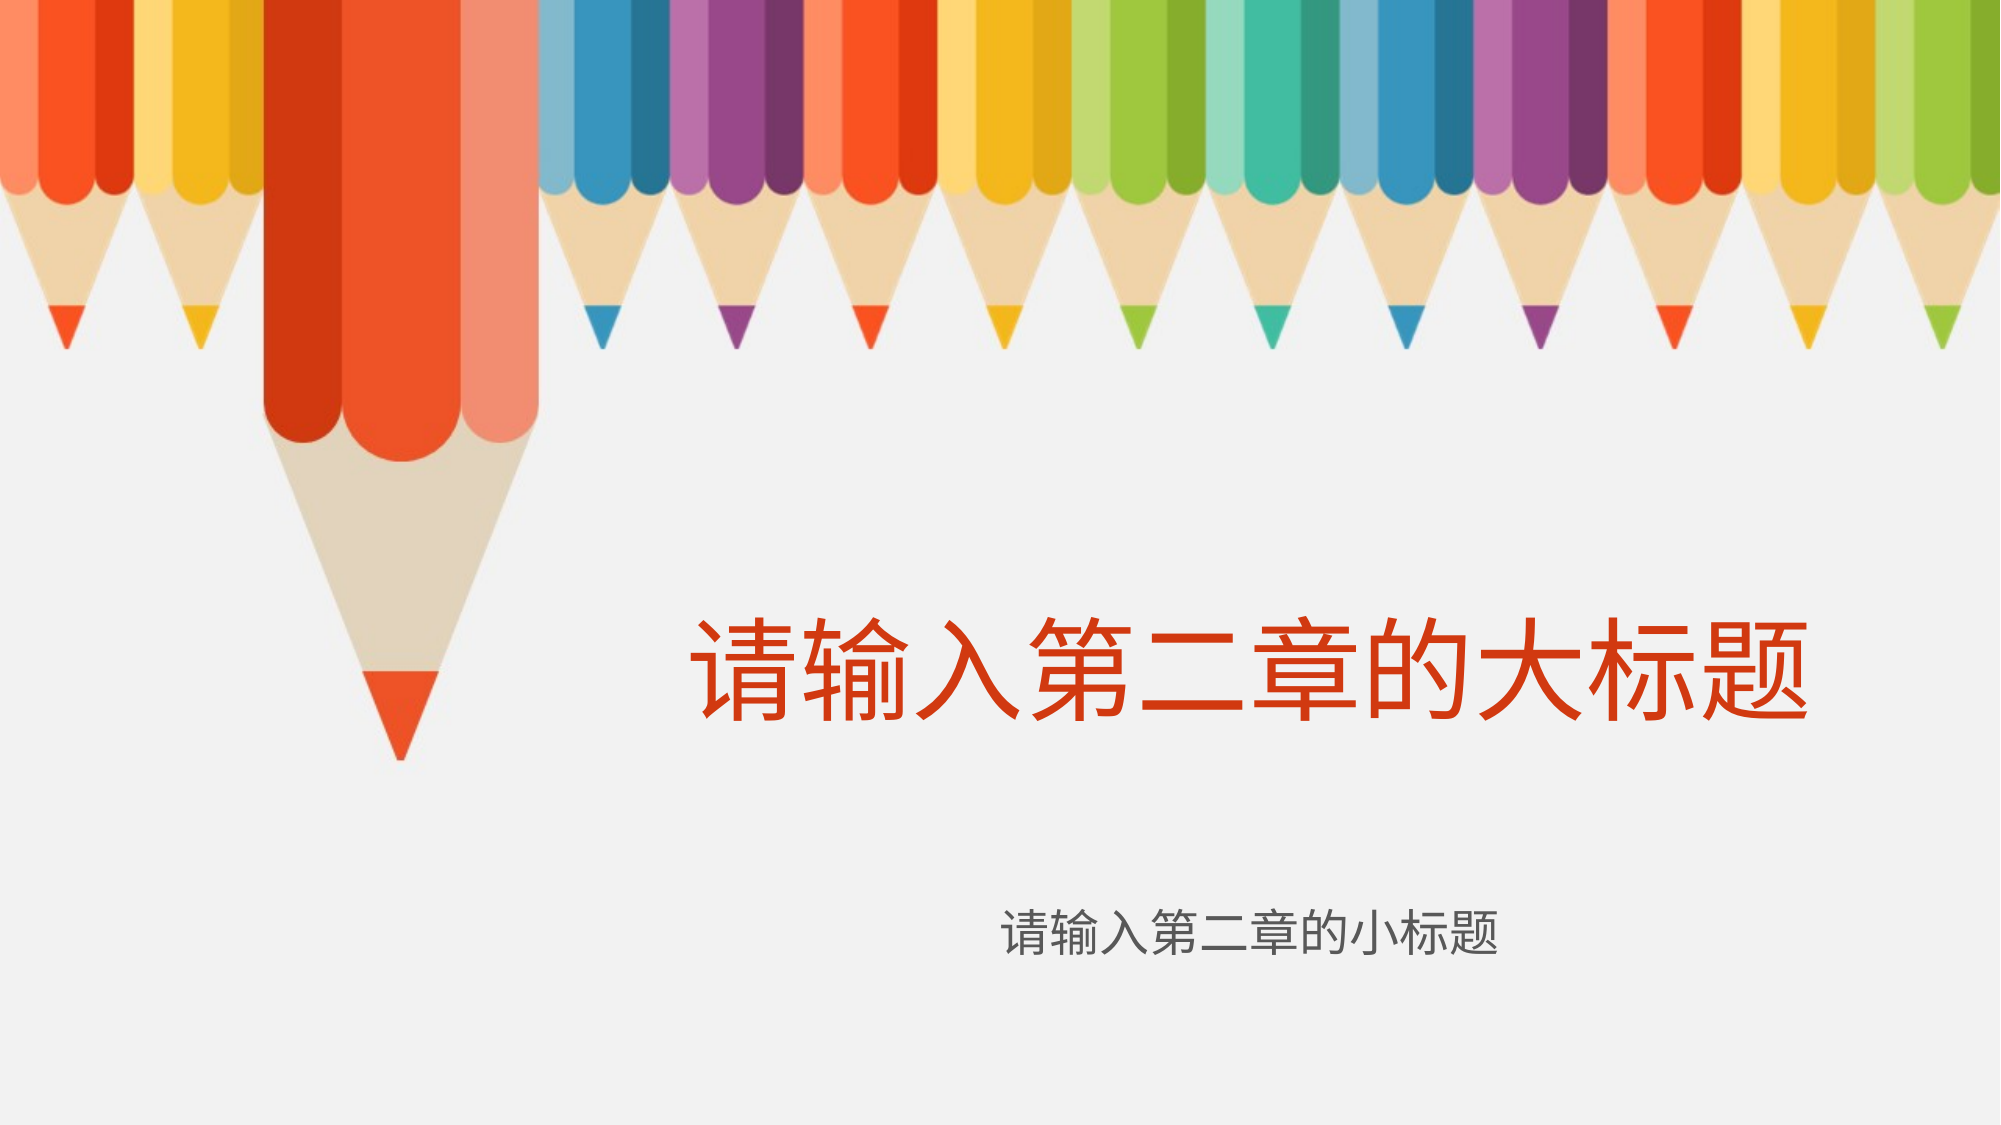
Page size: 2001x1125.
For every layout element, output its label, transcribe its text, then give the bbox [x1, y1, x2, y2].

picture [0, 0, 2000, 1125]
title 请输入第二章的大标题 [636, 431, 1863, 837]
list 请输入第二章的小标题 [645, 846, 1853, 987]
